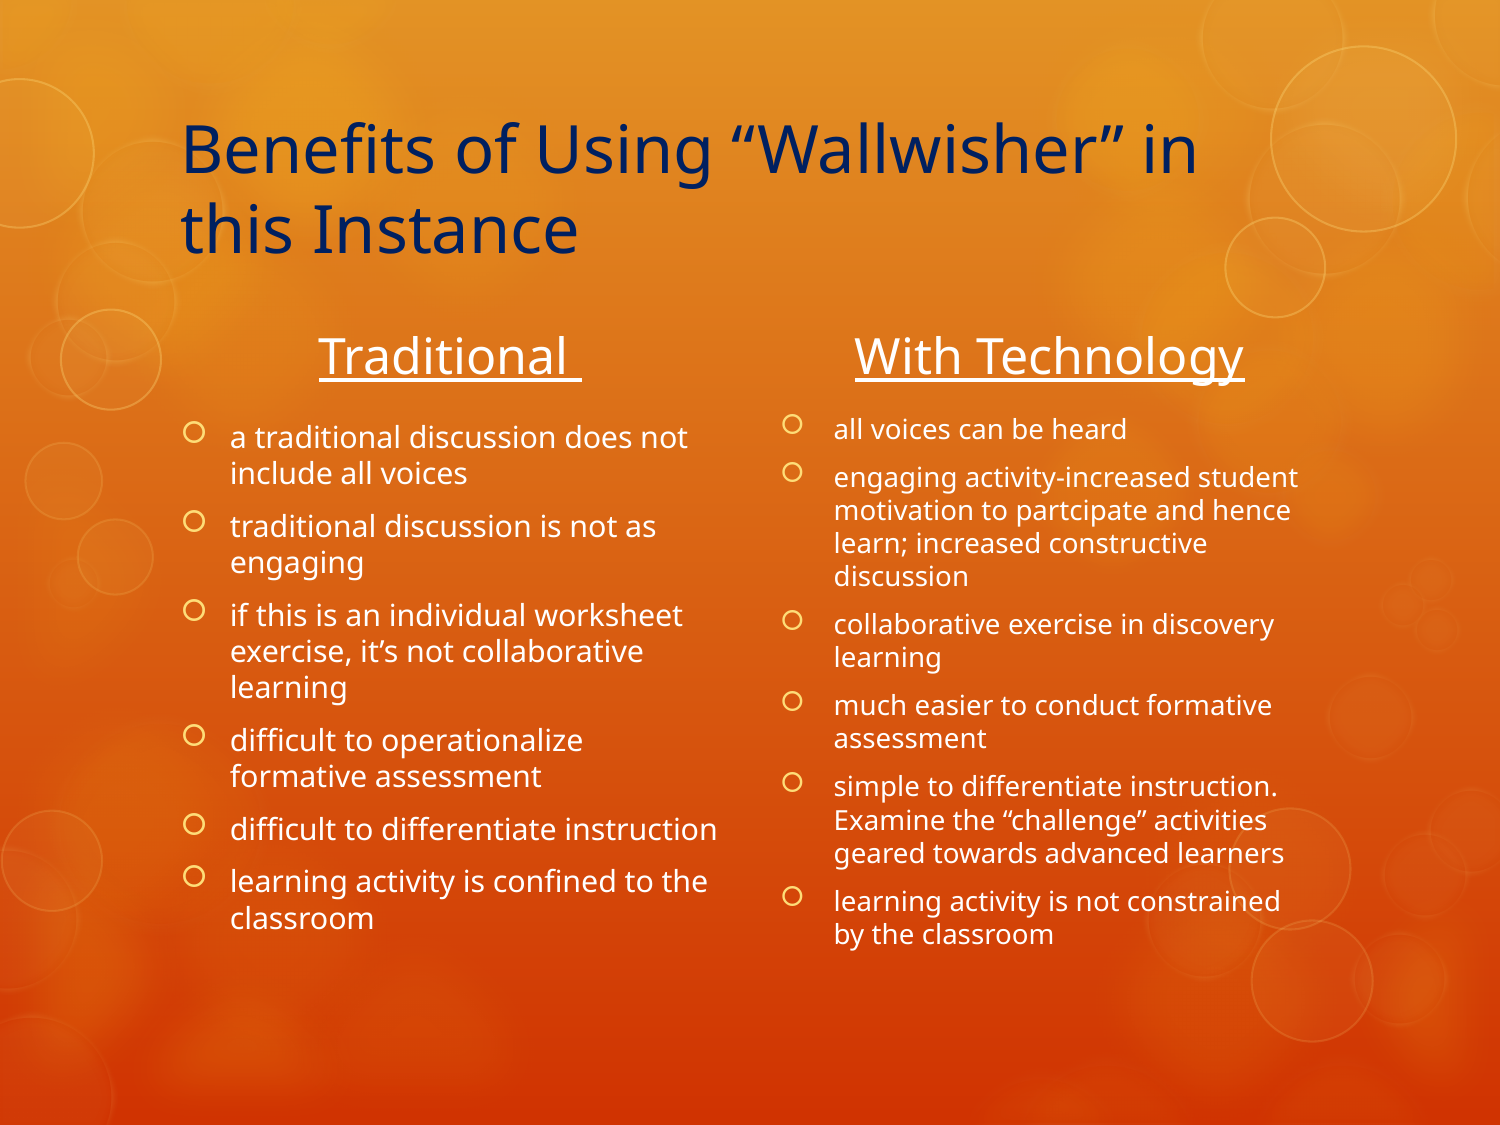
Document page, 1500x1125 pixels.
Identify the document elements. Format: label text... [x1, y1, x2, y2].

list Traditional [165, 297, 735, 391]
list all voices can be heard engaging activity-increased student motivation to partcipate and hence learn; increased constructive discussion collaborative exercise in discovery learning much easier to conduct formative assessment simple to differentiate instruction. Examine the “challenge” activities geared towards advanced learners learning activity is not constrained by the classroom [765, 399, 1335, 962]
list With Technology [765, 297, 1335, 392]
list a traditional discussion does not include all voices traditional discussion is not as engaging if this is an individual worksheet exercise, it’s not collaborative learning difficult to operationalize formative assessment difficult to differentiate instruction learning activity is confined to the classroom [165, 391, 735, 962]
title Benefits of Using “Wallwisher” in this Instance [165, 110, 1335, 263]
